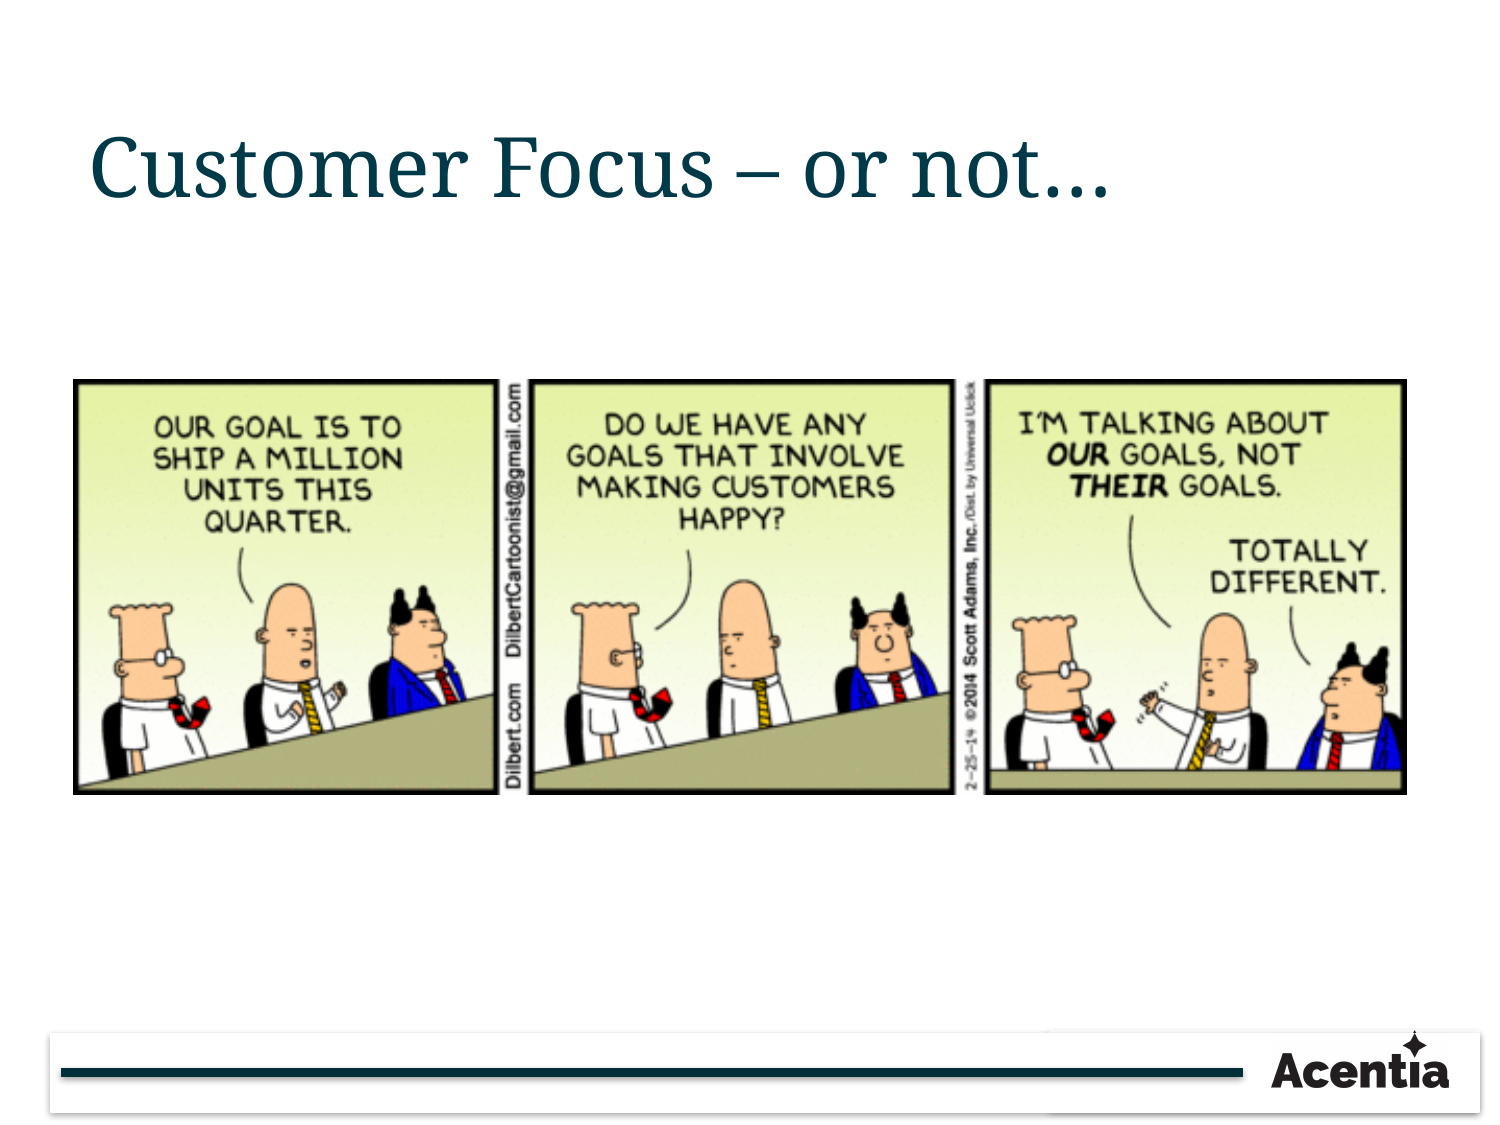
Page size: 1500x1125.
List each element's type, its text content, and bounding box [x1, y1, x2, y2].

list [73, 379, 1408, 795]
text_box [50, 1033, 1480, 1113]
title Customer Focus – or not… [73, 70, 1453, 258]
